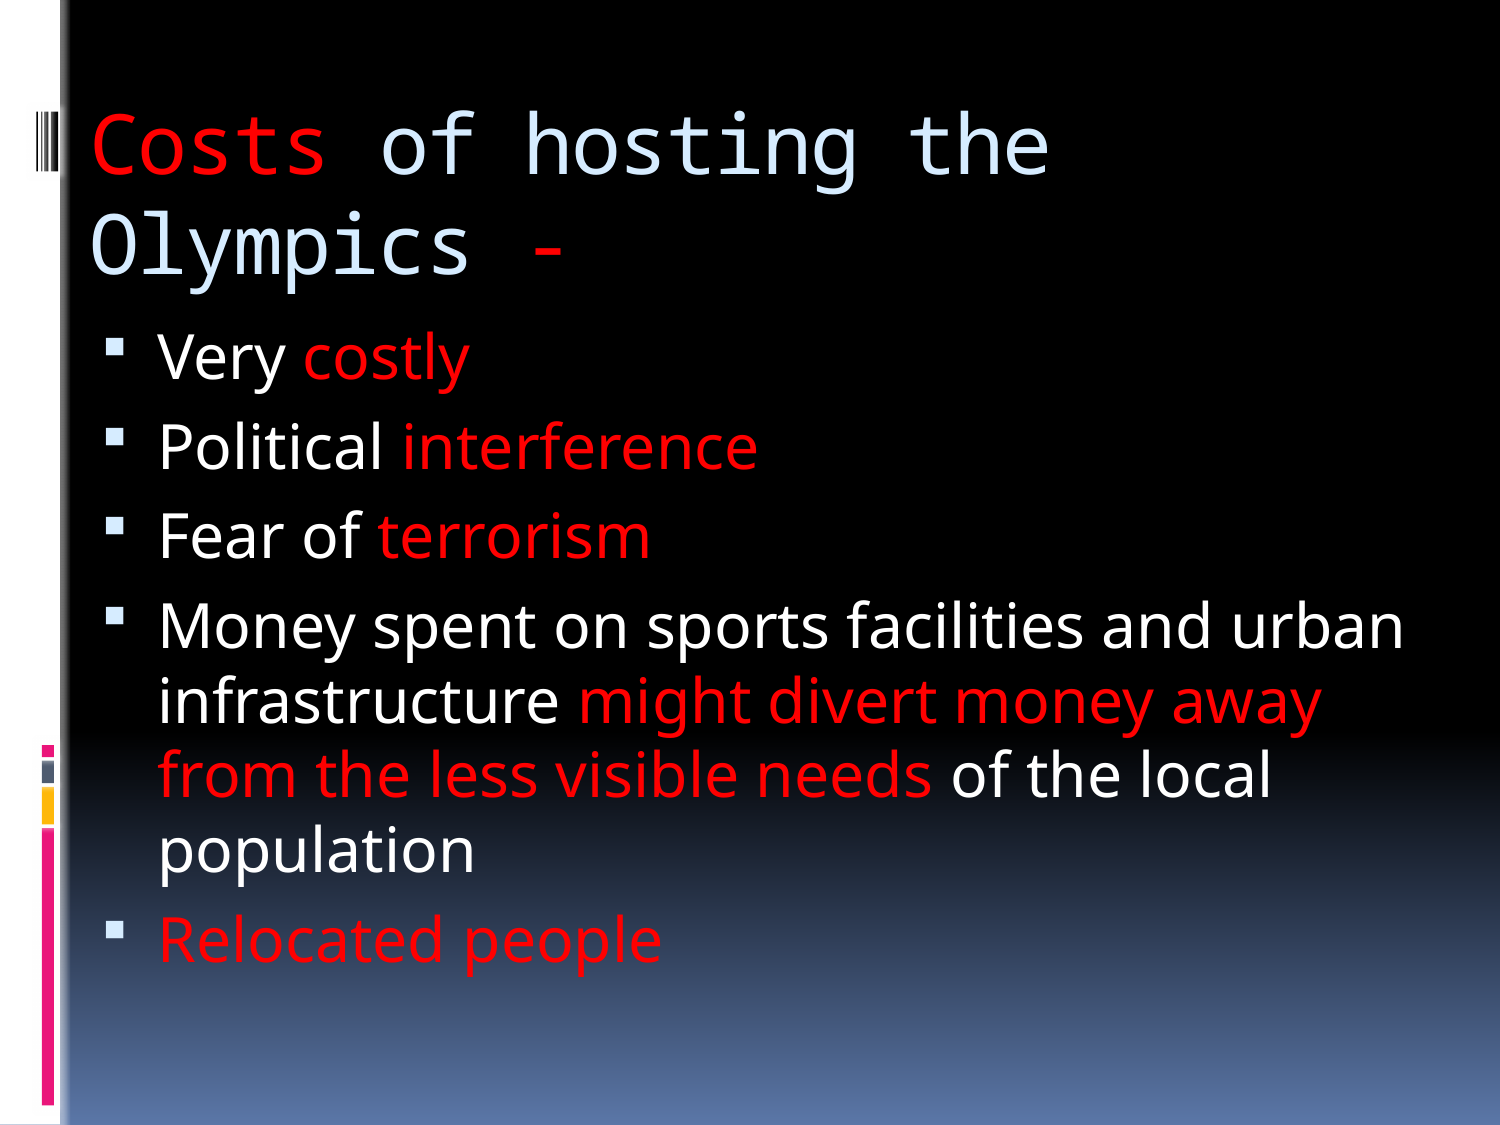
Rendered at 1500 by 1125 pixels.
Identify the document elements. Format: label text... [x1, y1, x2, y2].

list Very costly Political interference Fear of terrorism Money spent on sports facilities and urban infrastructure might divert money away from the less visible needs of the local population Relocated people [75, 309, 1425, 1053]
title Costs of hosting the Olympics - [75, 83, 1469, 234]
